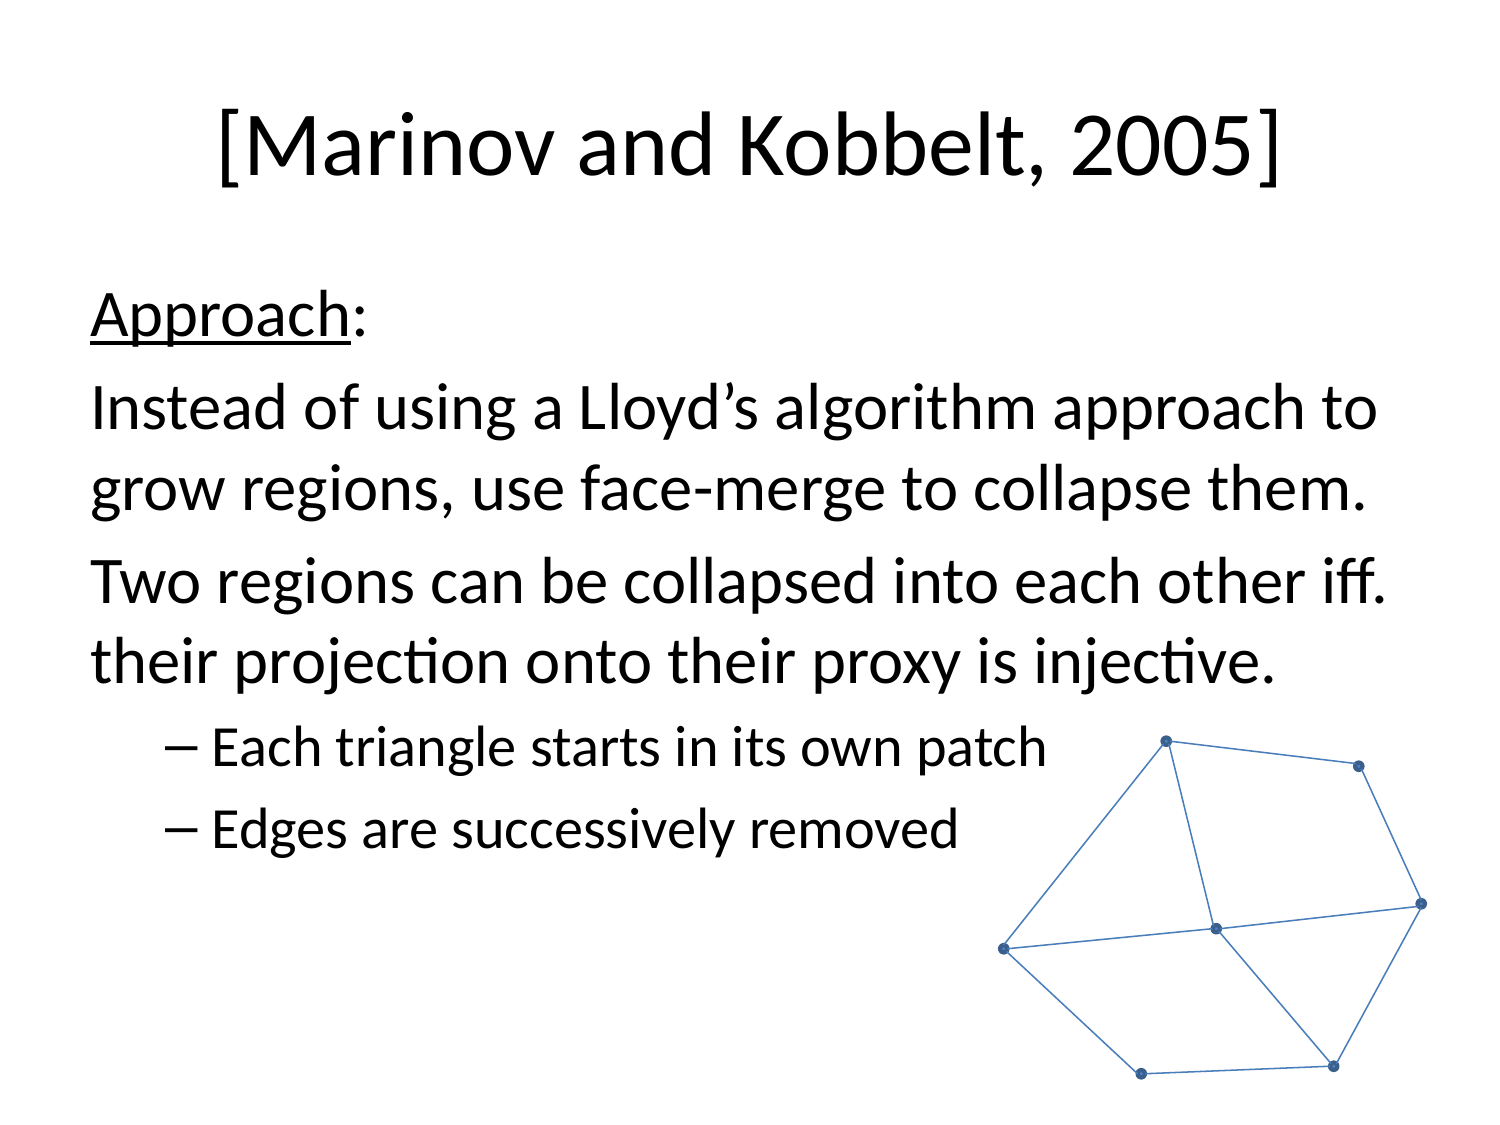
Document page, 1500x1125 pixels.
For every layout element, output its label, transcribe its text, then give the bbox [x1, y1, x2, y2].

title [Marinov and Kobbelt, 2005] [75, 45, 1425, 233]
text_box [1007, 928, 1213, 949]
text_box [1144, 1065, 1331, 1074]
text_box [1160, 735, 1172, 742]
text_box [1219, 906, 1335, 929]
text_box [1218, 931, 1332, 1064]
text_box [1360, 760, 1365, 768]
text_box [1336, 907, 1422, 1064]
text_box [1003, 743, 1164, 931]
list Approach: Instead of using a Lloyd’s algorithm approach to grow regions, use face-merge to collapse them. Two regions can be collapsed into each other iff. their projection onto their proxy is injective. Each triangle starts in its own patch Edges are successively removed [75, 262, 1425, 1005]
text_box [1361, 768, 1422, 901]
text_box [1006, 956, 1138, 1074]
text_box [1169, 771, 1214, 927]
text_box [1169, 740, 1357, 764]
